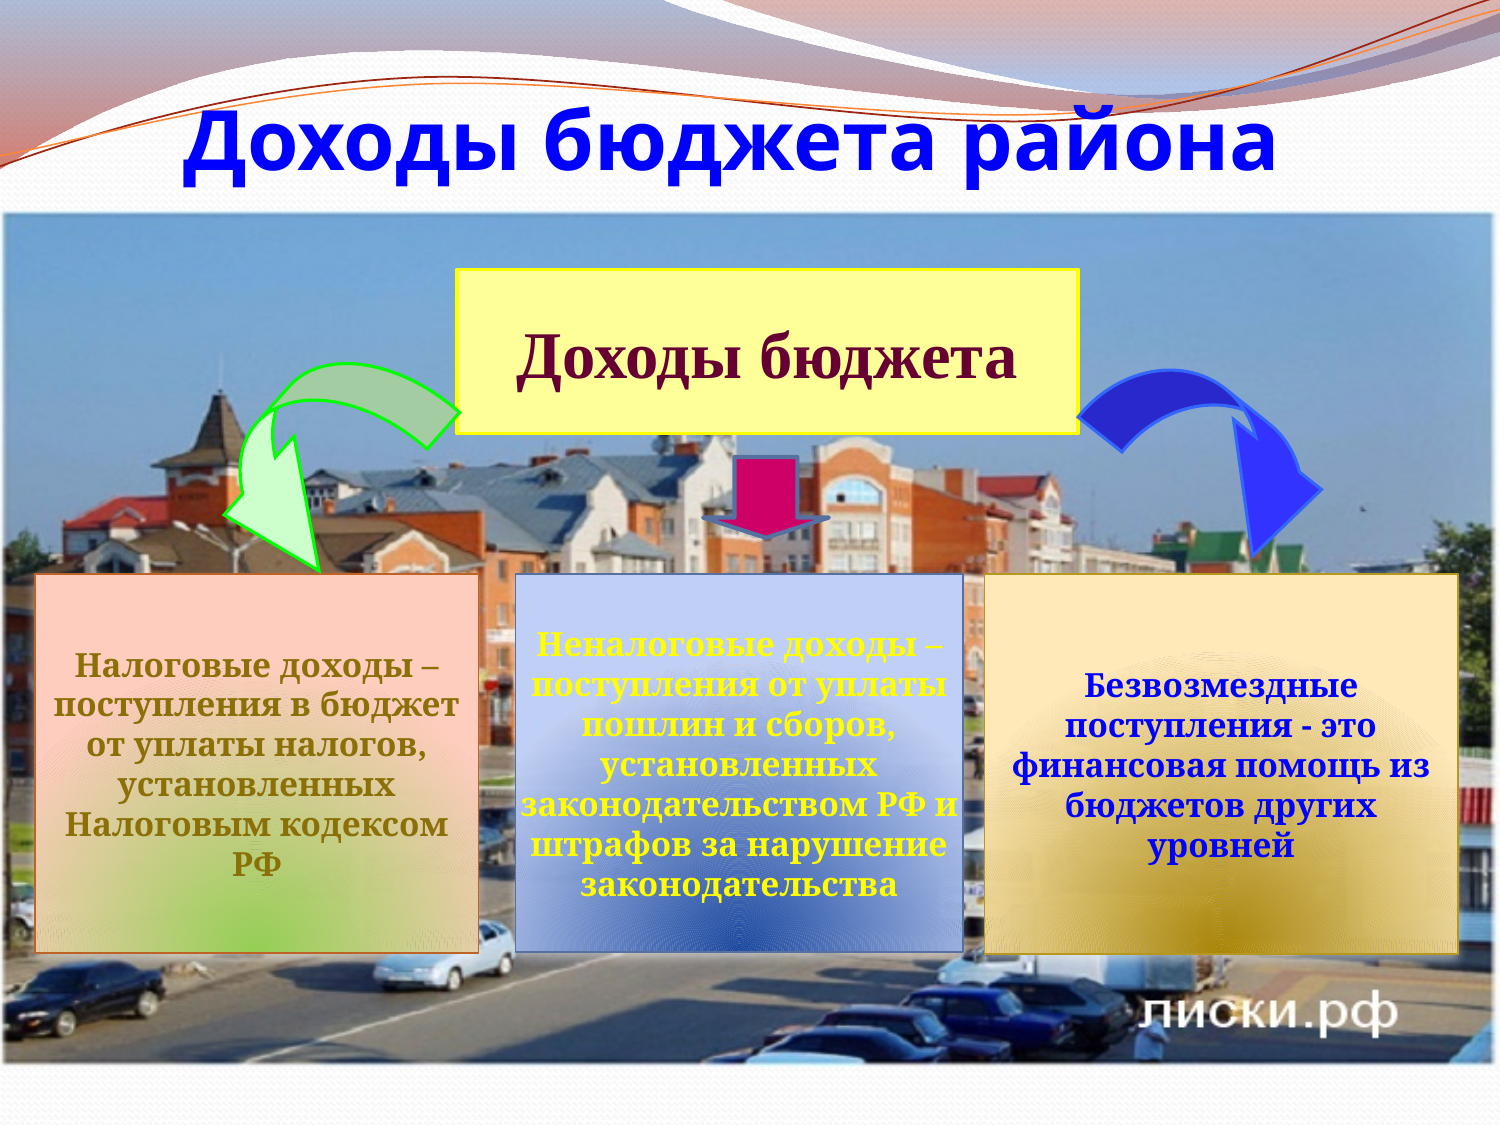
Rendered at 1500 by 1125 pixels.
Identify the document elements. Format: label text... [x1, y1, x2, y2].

text_box [1078, 370, 1322, 557]
text_box [0, 210, 1500, 1067]
list Доходы бюджета [457, 269, 1079, 434]
text_box [224, 363, 460, 571]
table_cell [27, 575, 484, 966]
table_cell [508, 575, 969, 964]
text_box Безвозмездные поступления - это финансовая помощь из бюджетов других уровней [984, 573, 1459, 955]
text_box [700, 454, 831, 540]
text_box Налоговые доходы – поступления в бюджет от уплаты налогов, установленных Налоговым кодексом РФ [34, 573, 479, 954]
title Доходы бюджета района [35, 52, 1430, 188]
text_box Неналоговые доходы – поступления от уплаты пошлин и сборов, установленных законодательством РФ и штрафов за нарушение законодательства [515, 573, 964, 953]
table_cell [977, 575, 1465, 967]
